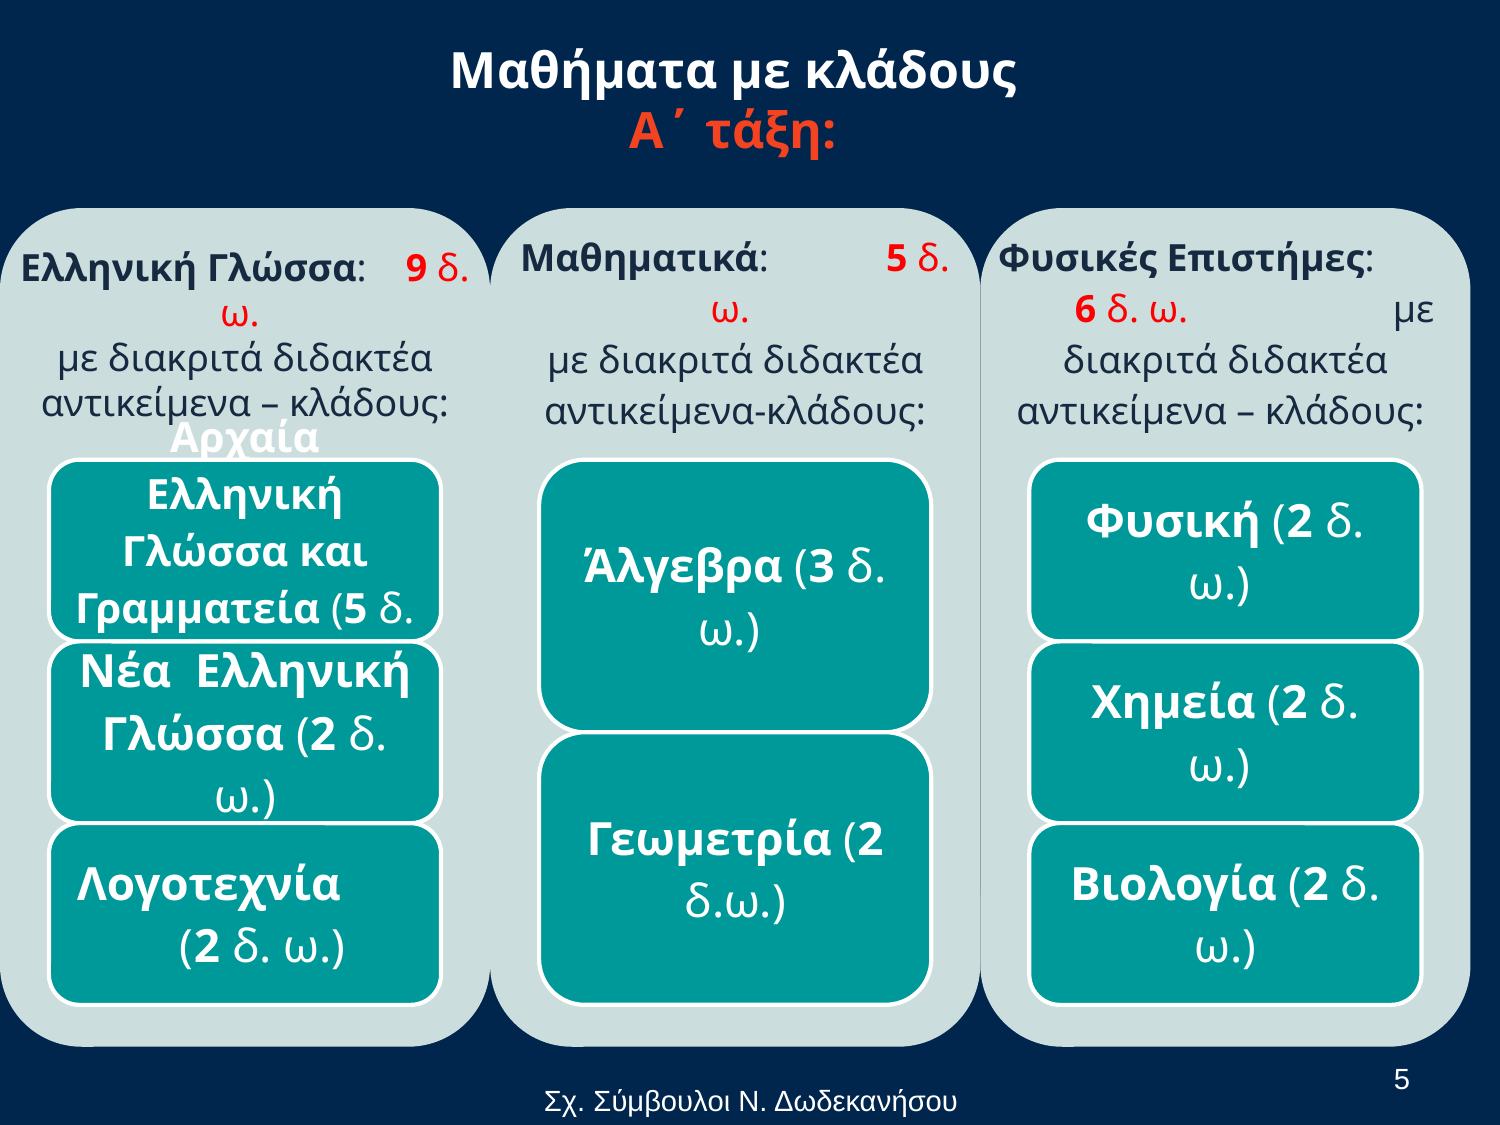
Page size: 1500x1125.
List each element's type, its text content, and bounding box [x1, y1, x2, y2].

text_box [0, 207, 1471, 1047]
title Μαθήματα με κλάδους Α΄ τάξη: [64, 0, 1416, 197]
slide_number 5 [1074, 1055, 1426, 1103]
footer Σχ. Σύμβουλοι Ν. Δωδεκανήσου [513, 1055, 989, 1125]
